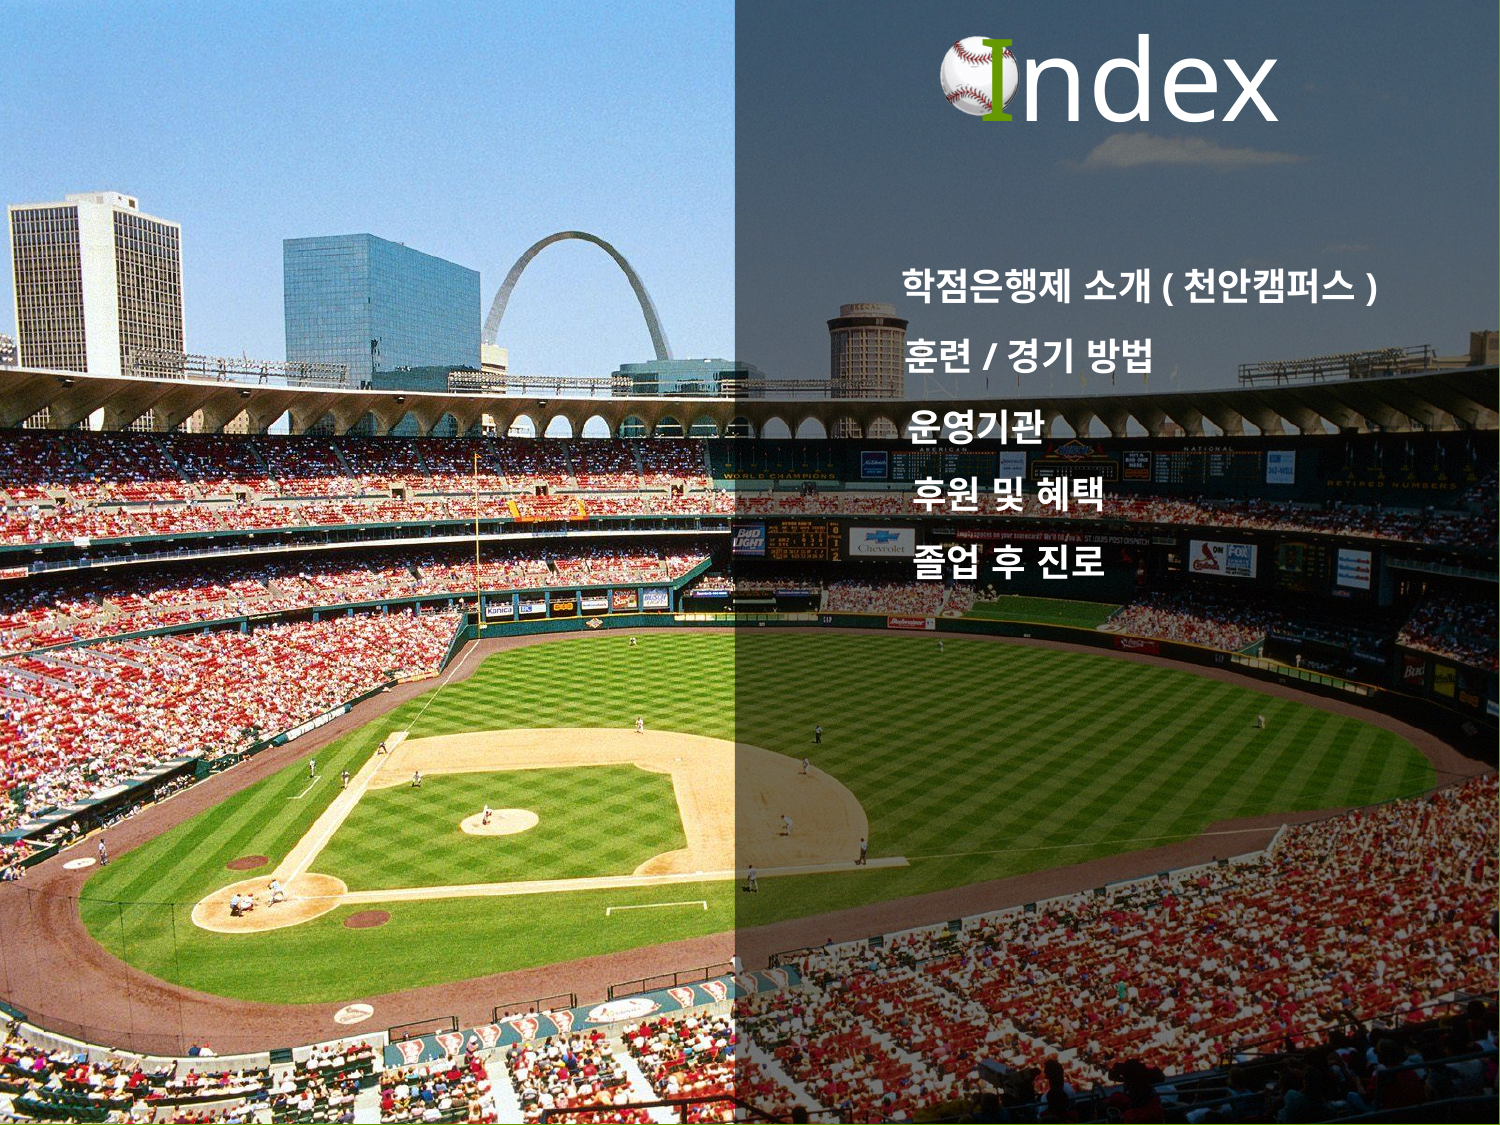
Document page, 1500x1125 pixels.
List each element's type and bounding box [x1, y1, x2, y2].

text_box [832, 395, 1069, 457]
text_box [832, 325, 1174, 387]
picture [0, 0, 1500, 1125]
text_box [938, 13, 1320, 138]
text_box [832, 255, 1500, 317]
text_box [832, 531, 1133, 596]
text_box [832, 463, 1133, 528]
